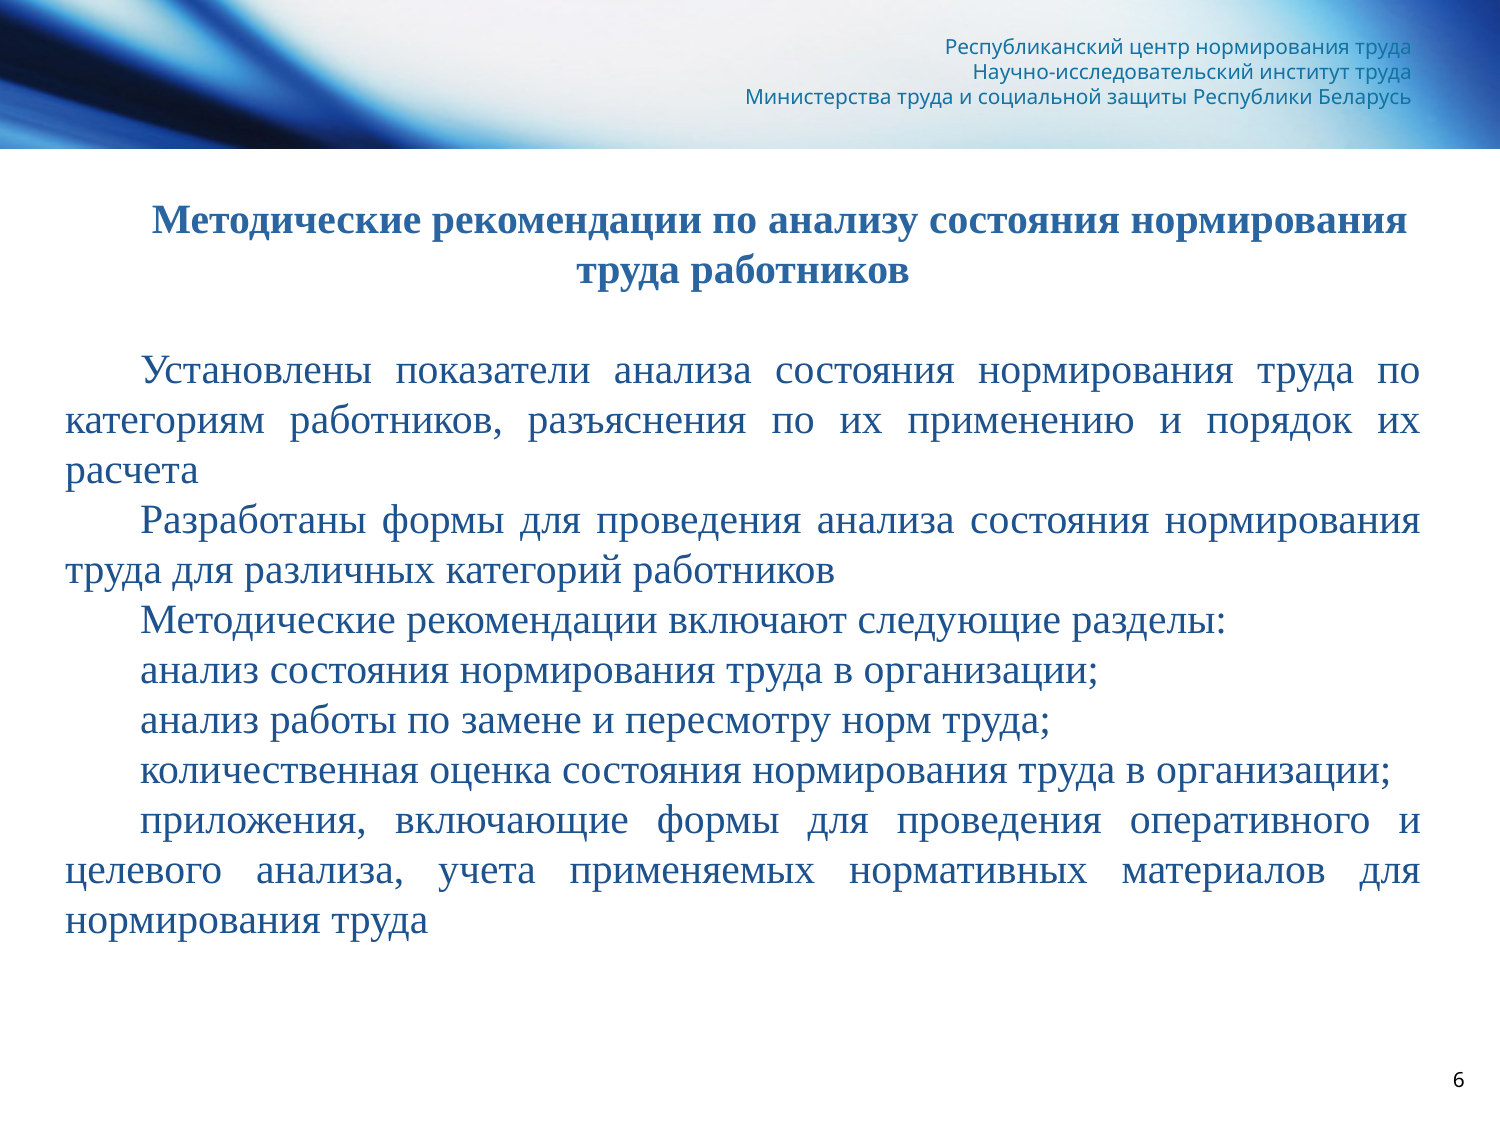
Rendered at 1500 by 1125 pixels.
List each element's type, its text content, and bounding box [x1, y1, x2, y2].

text_box Методические рекомендации по анализу состояния нормирования труда работников Установлены показатели анализа состояния нормирования труда по категориям работников, разъяснения по их применению и порядок их расчета Разработаны формы для проведения анализа состояния нормирования труда для различных категорий работников Методические рекомендации включают следующие разделы: анализ состояния нормирования труда в организации; анализ работы по замене и пересмотру норм труда; количественная оценка состояния нормирования труда в организации; приложения, включающие формы для проведения оперативного и целевого анализа, учета применяемых нормативных материалов для нормирования труда [64, 191, 1422, 1083]
title Республиканский центр нормирования труда Научно-исследовательский институт труда Министерства труда и социальной защиты Республики Беларусь [76, 24, 1427, 118]
picture [0, 0, 1500, 149]
text_box 6 [1421, 1059, 1497, 1125]
